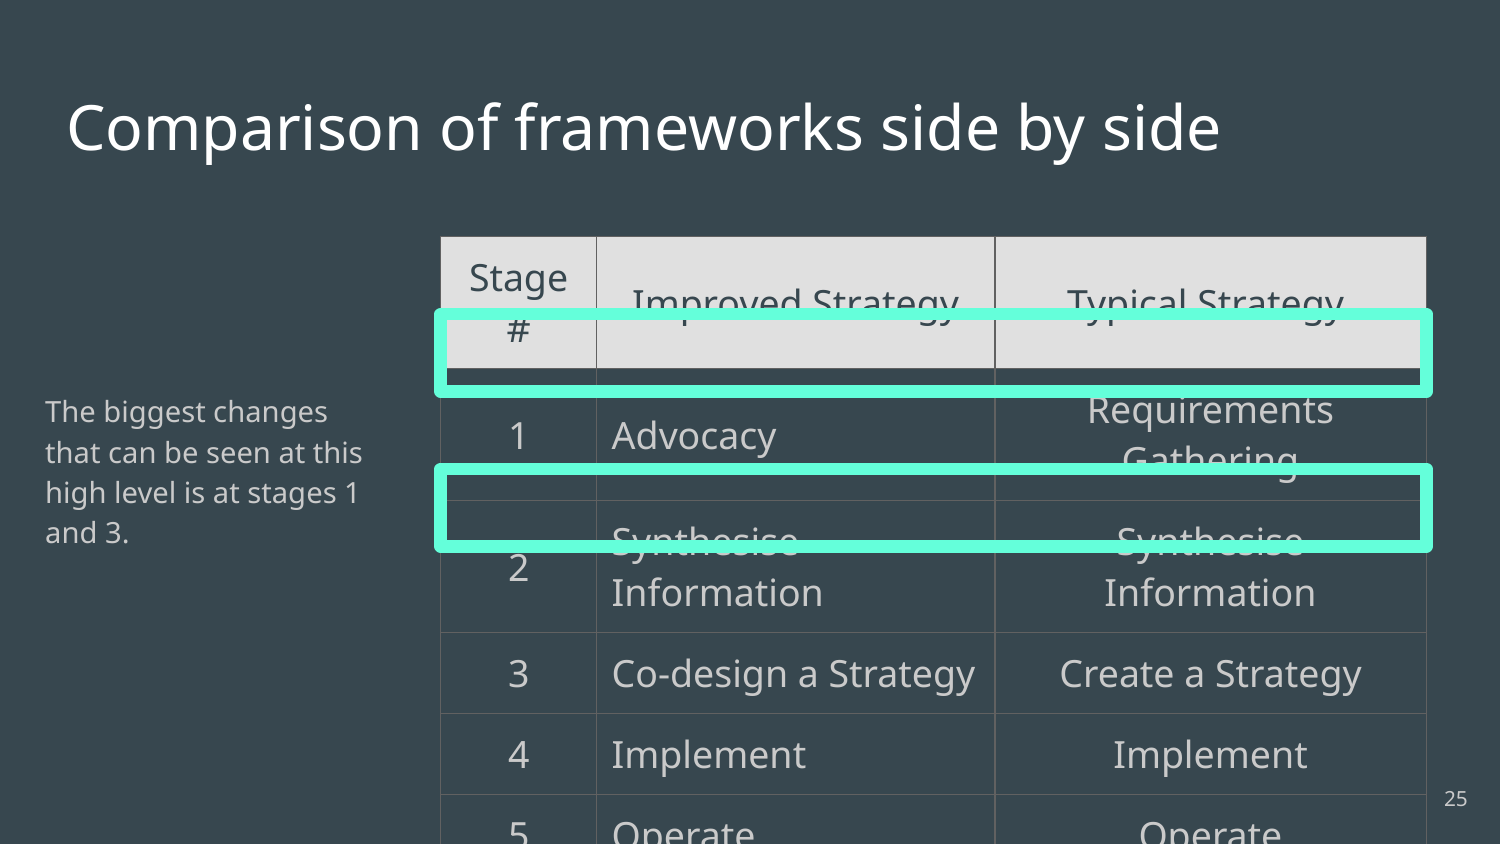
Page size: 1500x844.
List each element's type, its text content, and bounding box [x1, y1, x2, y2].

list The biggest changes that can be seen at this high level is at stages 1 and 3. [30, 235, 404, 703]
table_header Stage # [441, 237, 596, 314]
table_cell Synthesise Information [996, 547, 1426, 632]
table_cell 4 [441, 714, 596, 794]
table_cell Implement [996, 714, 1426, 794]
table_cell Co-design a Strategy [597, 633, 994, 713]
table_cell Operate [597, 795, 994, 844]
text_box [440, 314, 1427, 392]
title Comparison of frameworks side by side [51, 72, 1449, 167]
table_cell Operate [996, 795, 1426, 844]
table_cell 1 [441, 392, 596, 469]
table_cell Implement [597, 714, 994, 794]
table_cell 2 [441, 547, 596, 632]
table_cell 3 [441, 633, 596, 713]
table_cell Synthesise Information [597, 547, 994, 632]
table_cell 5 [441, 795, 596, 844]
table_cell Advocacy [597, 392, 994, 469]
table_header Improved Strategy [597, 237, 994, 314]
slide_number ‹#› [1392, 767, 1483, 833]
text_box [440, 469, 1427, 547]
table_cell Create a Strategy [996, 633, 1426, 713]
table_cell Requirements Gathering [996, 392, 1426, 469]
table_header Typical Strategy [996, 237, 1426, 314]
